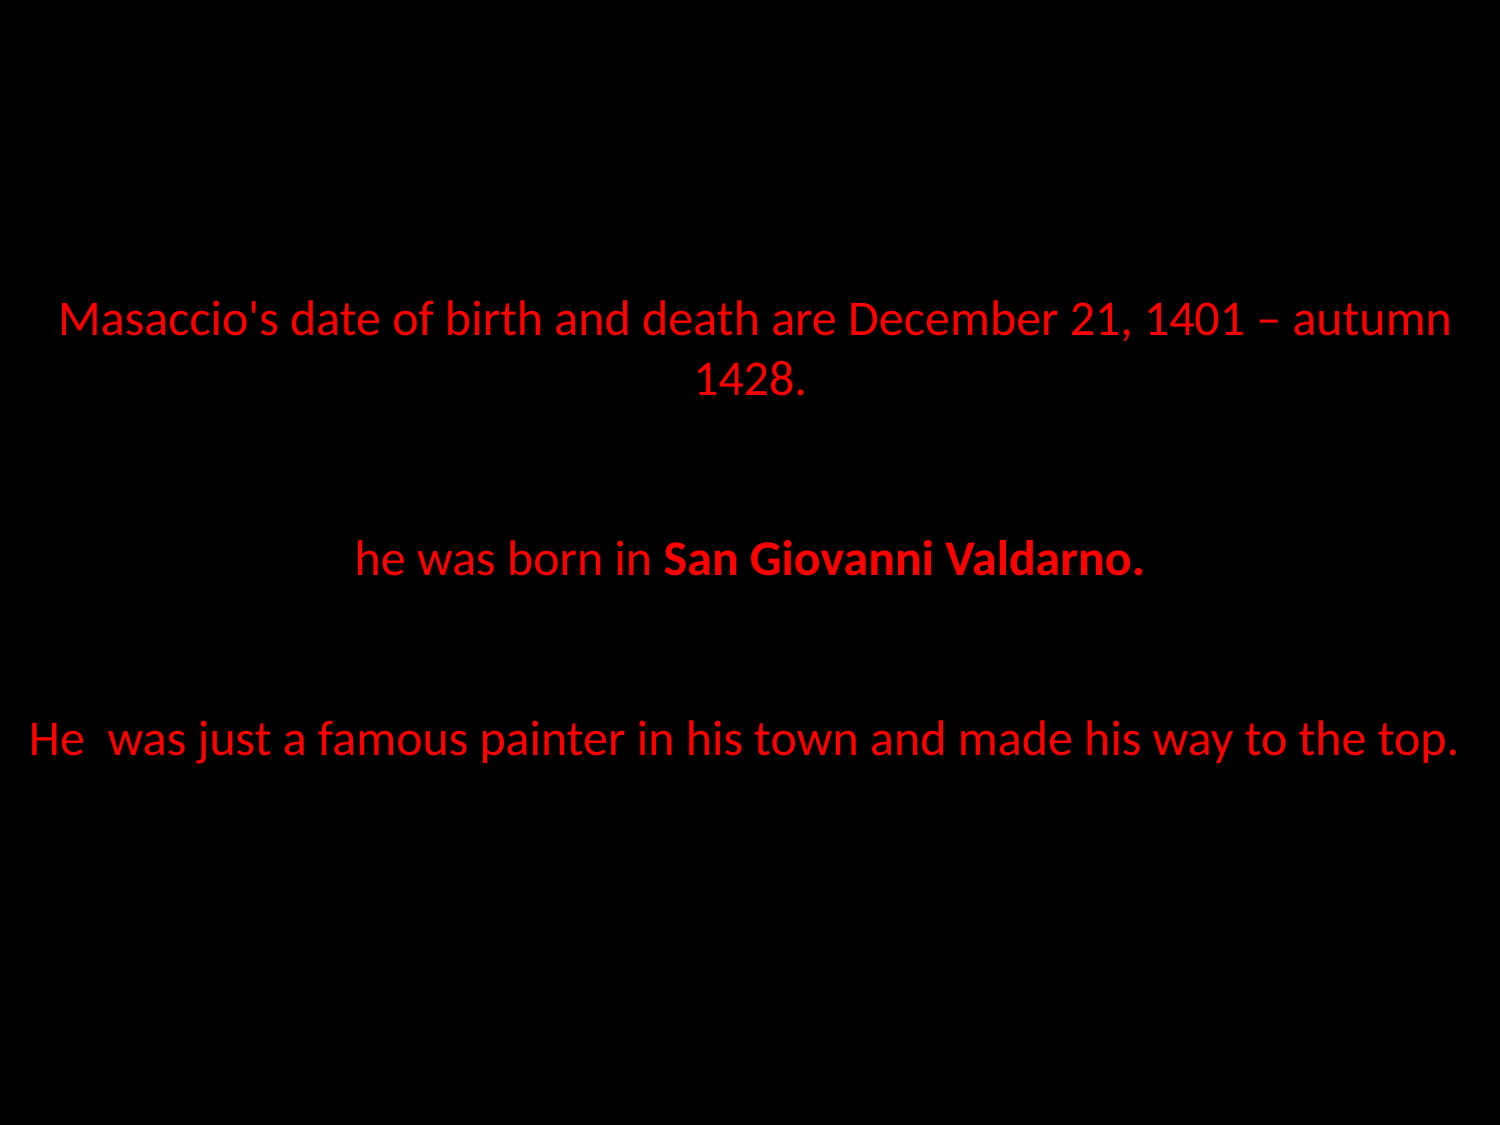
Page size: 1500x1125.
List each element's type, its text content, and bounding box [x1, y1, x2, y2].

title Masaccio's date of birth and death are December 21, 1401 – autumn 1428. he was born in San Giovanni Valdarno. He was just a famous painter in his town and made his way to the top. [0, 162, 1500, 888]
